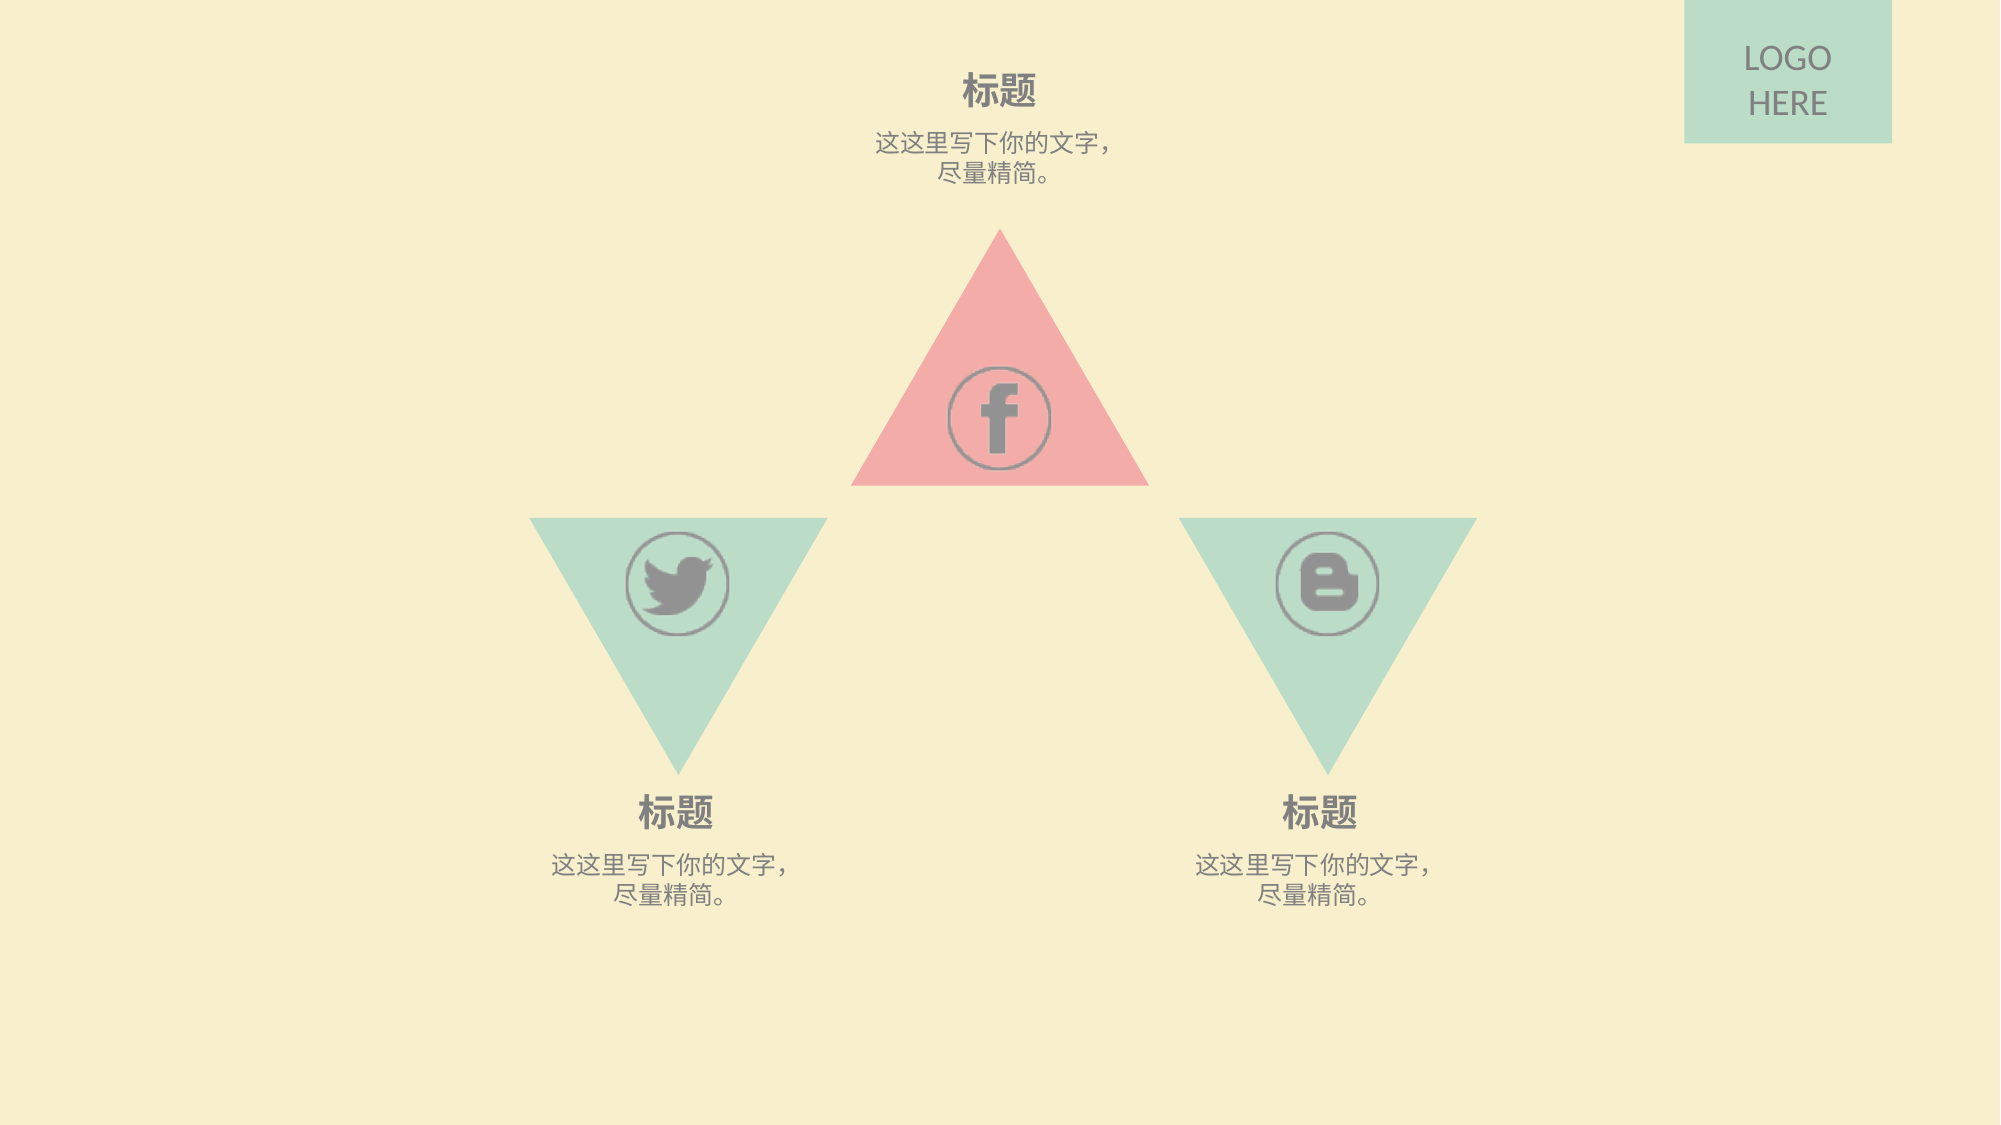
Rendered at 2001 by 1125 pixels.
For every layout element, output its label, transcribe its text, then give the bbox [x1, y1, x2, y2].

text_box 这这里写下你的文字， 尽量精简。 [536, 842, 817, 917]
text_box [1177, 516, 1479, 778]
picture [611, 517, 746, 652]
text_box [849, 226, 1151, 487]
text_box [527, 516, 830, 778]
text_box 标题 [1267, 781, 1373, 842]
text_box 这这里写下你的文字， 尽量精简。 [1180, 842, 1460, 917]
text_box 这这里写下你的文字， 尽量精简。 [860, 120, 1140, 196]
picture [1261, 517, 1395, 652]
picture [933, 352, 1067, 486]
text_box LOGO HERE [1729, 25, 1847, 131]
text_box 标题 [623, 781, 729, 842]
text_box 标题 [947, 59, 1053, 120]
